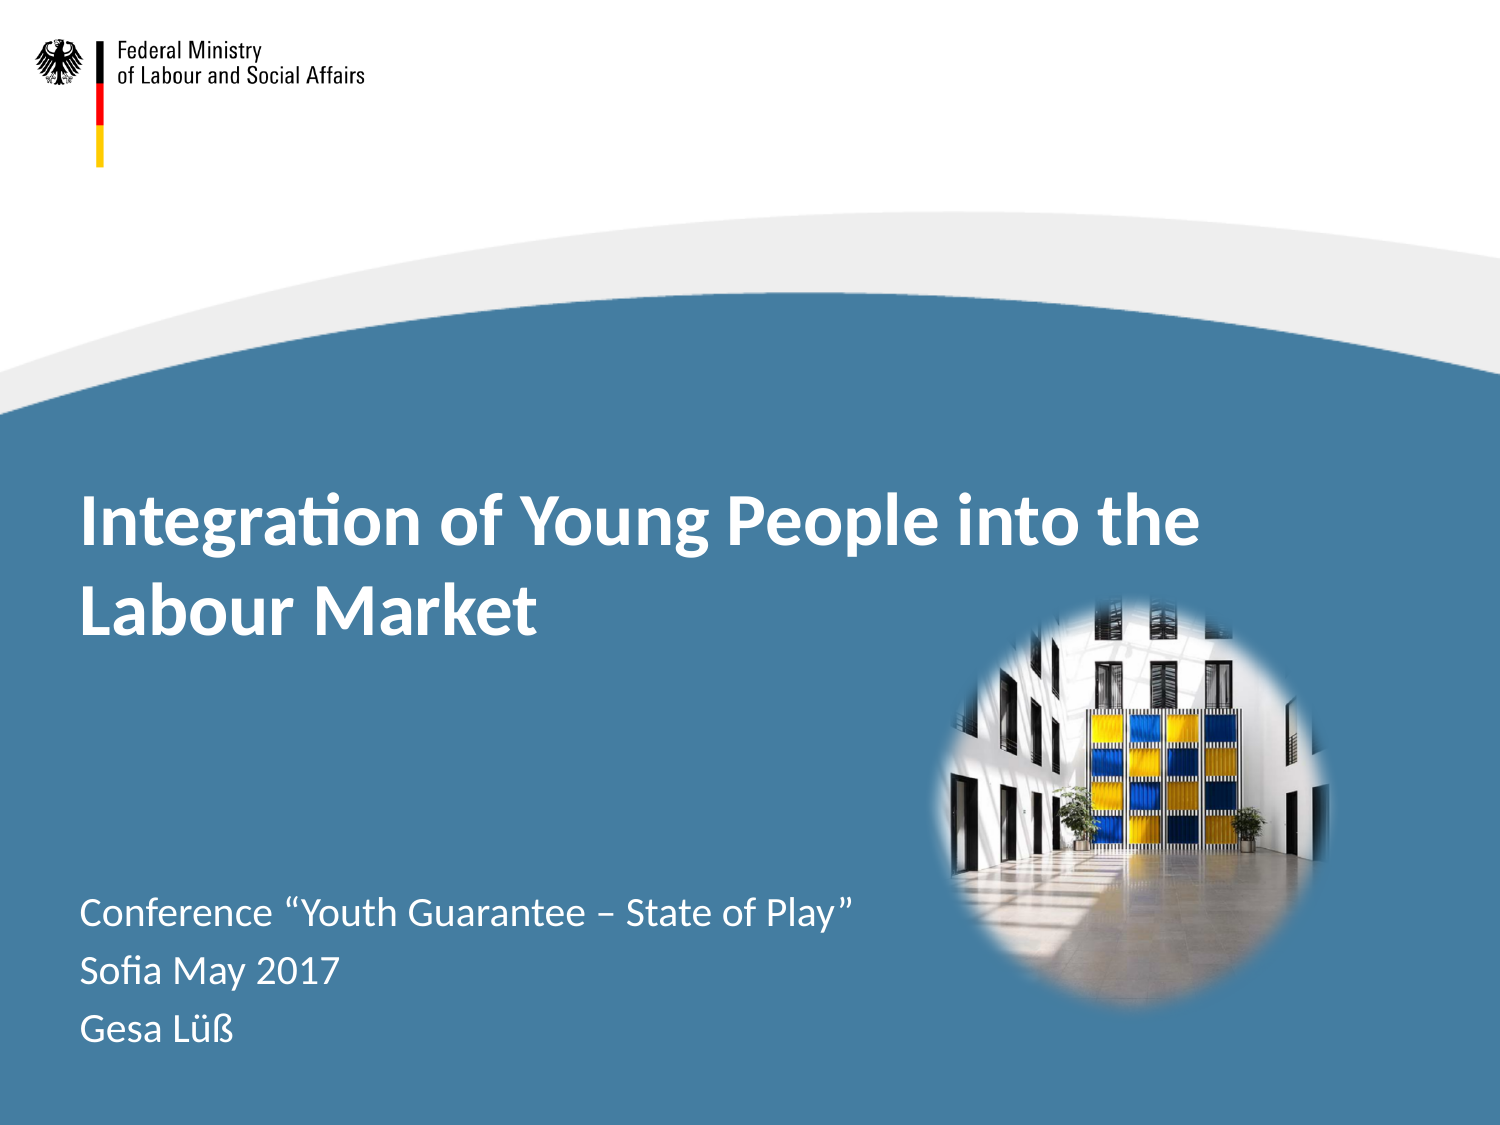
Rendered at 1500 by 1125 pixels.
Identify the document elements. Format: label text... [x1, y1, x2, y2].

subtitle Conference “Youth Guarantee – State of Play” Sofia May 2017 Gesa Lüß [64, 877, 1423, 1076]
picture [0, 0, 1500, 1125]
title Integration of Young People into the Labour Market [64, 470, 1423, 709]
